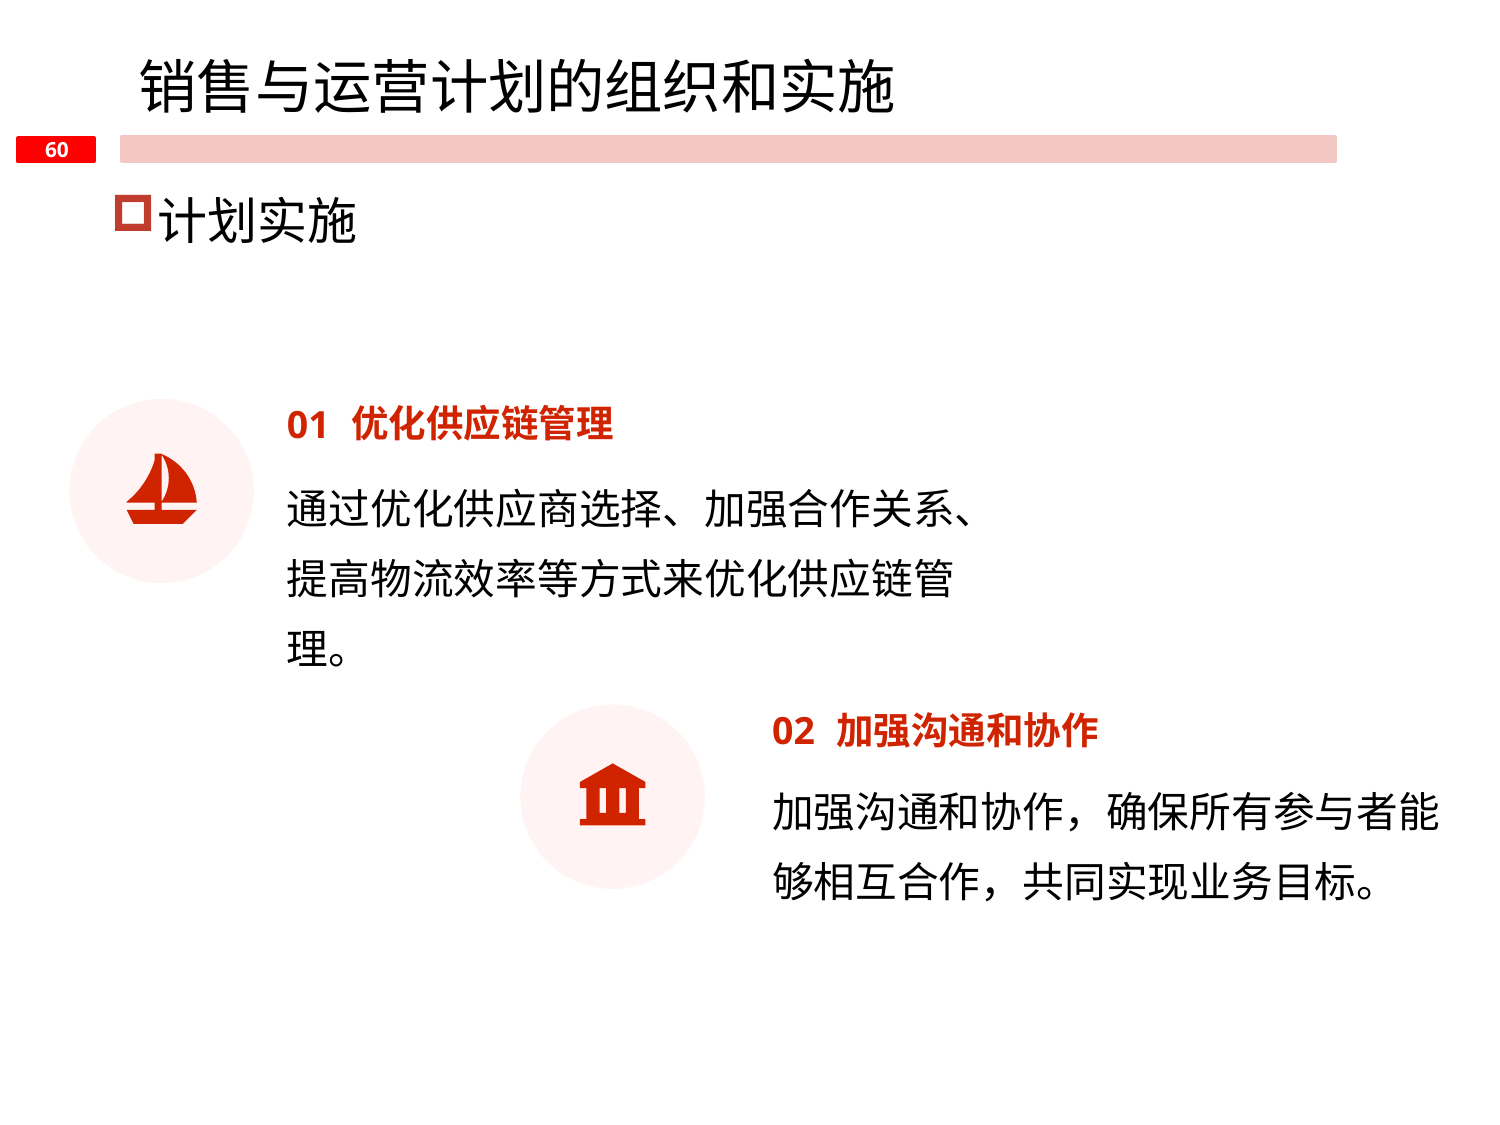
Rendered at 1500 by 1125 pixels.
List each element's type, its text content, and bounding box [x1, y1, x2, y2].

text_box 通过优化供应商选择、加强合作关系、提高物流效率等方式来优化供应链管理。 [278, 459, 1046, 591]
text_box 01 [278, 378, 359, 460]
text_box [69, 398, 254, 584]
text_box [126, 453, 197, 524]
text_box 02 [763, 686, 847, 765]
text_box [520, 704, 705, 889]
text_box [579, 763, 646, 826]
text_box 计划实施 [96, 181, 1081, 276]
text_box 加强沟通和协作 [847, 695, 1196, 756]
text_box 加强沟通和协作，确保所有参与者能够相互合作，共同实现业务目标。 [763, 761, 1459, 893]
text_box 优化供应链管理 [359, 388, 711, 449]
text_box [17, 129, 97, 189]
text_box 销售与运营计划的组织和实施 [123, 42, 958, 128]
